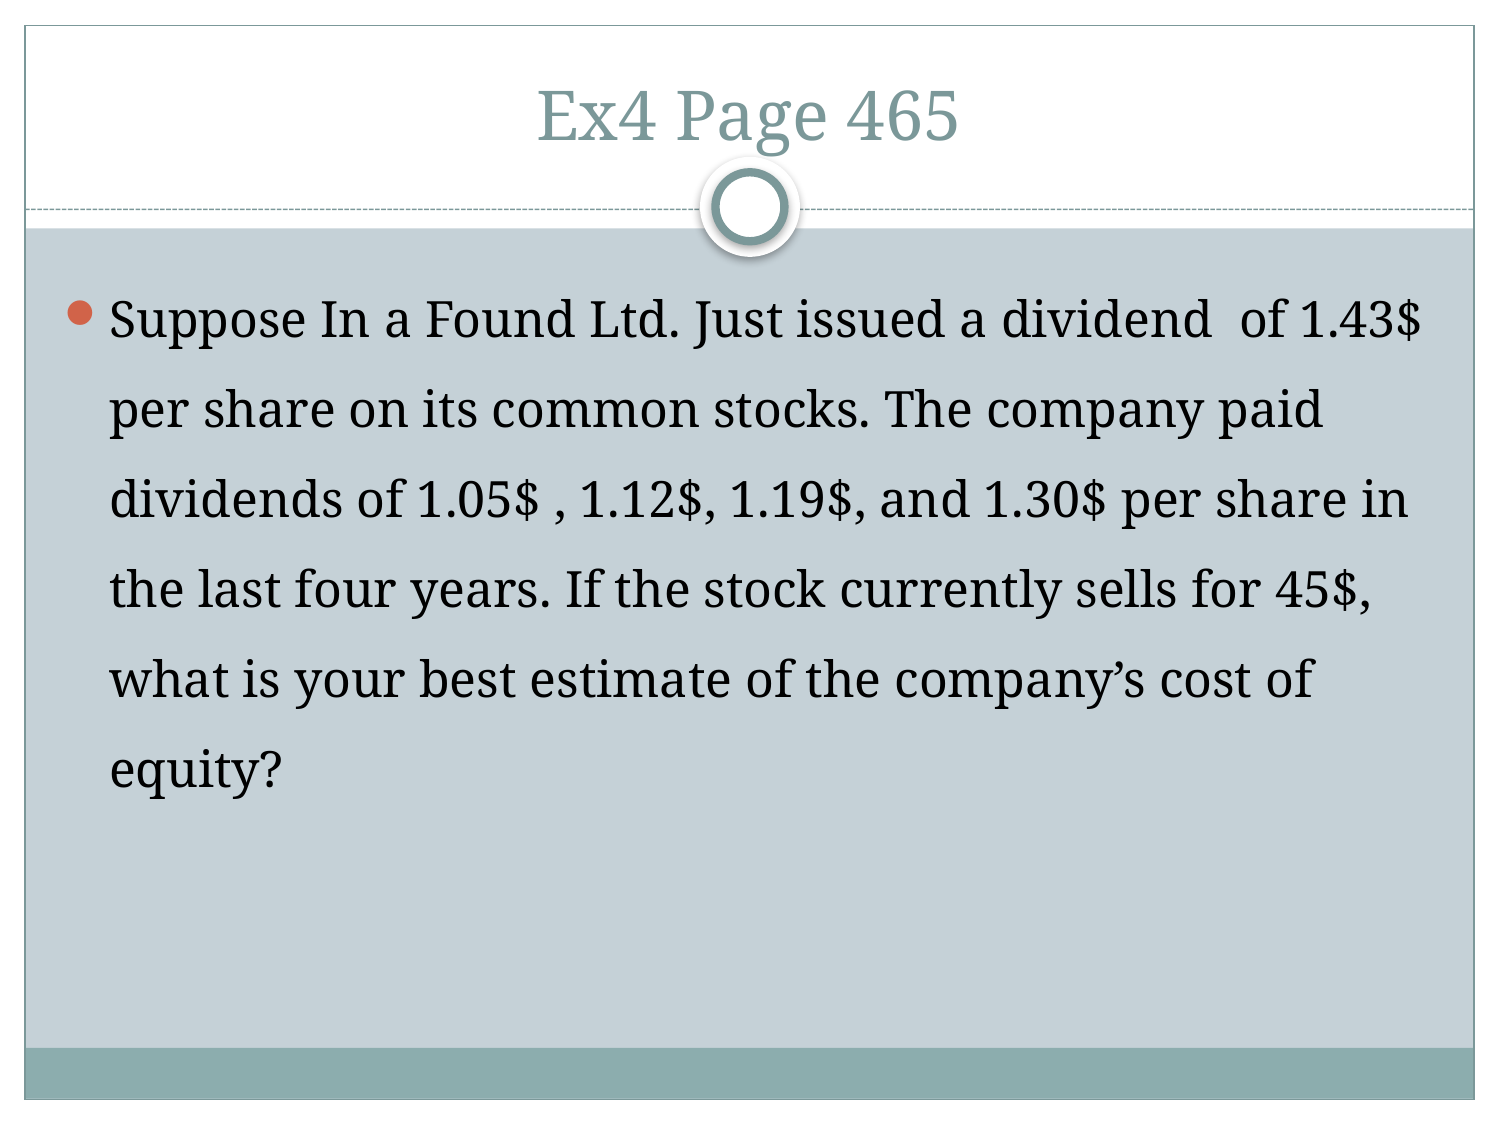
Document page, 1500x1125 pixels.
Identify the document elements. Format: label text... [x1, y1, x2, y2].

list Suppose In a Found Ltd. Just issued a dividend of 1.43$ per share on its common stocks. The company paid dividends of 1.05$ , 1.12$, 1.19$, and 1.30$ per share in the last four years. If the stock currently sells for 45$, what is your best estimate of the company’s cost of equity? [49, 250, 1445, 1001]
title Ex4 Page 465 [49, 37, 1450, 162]
